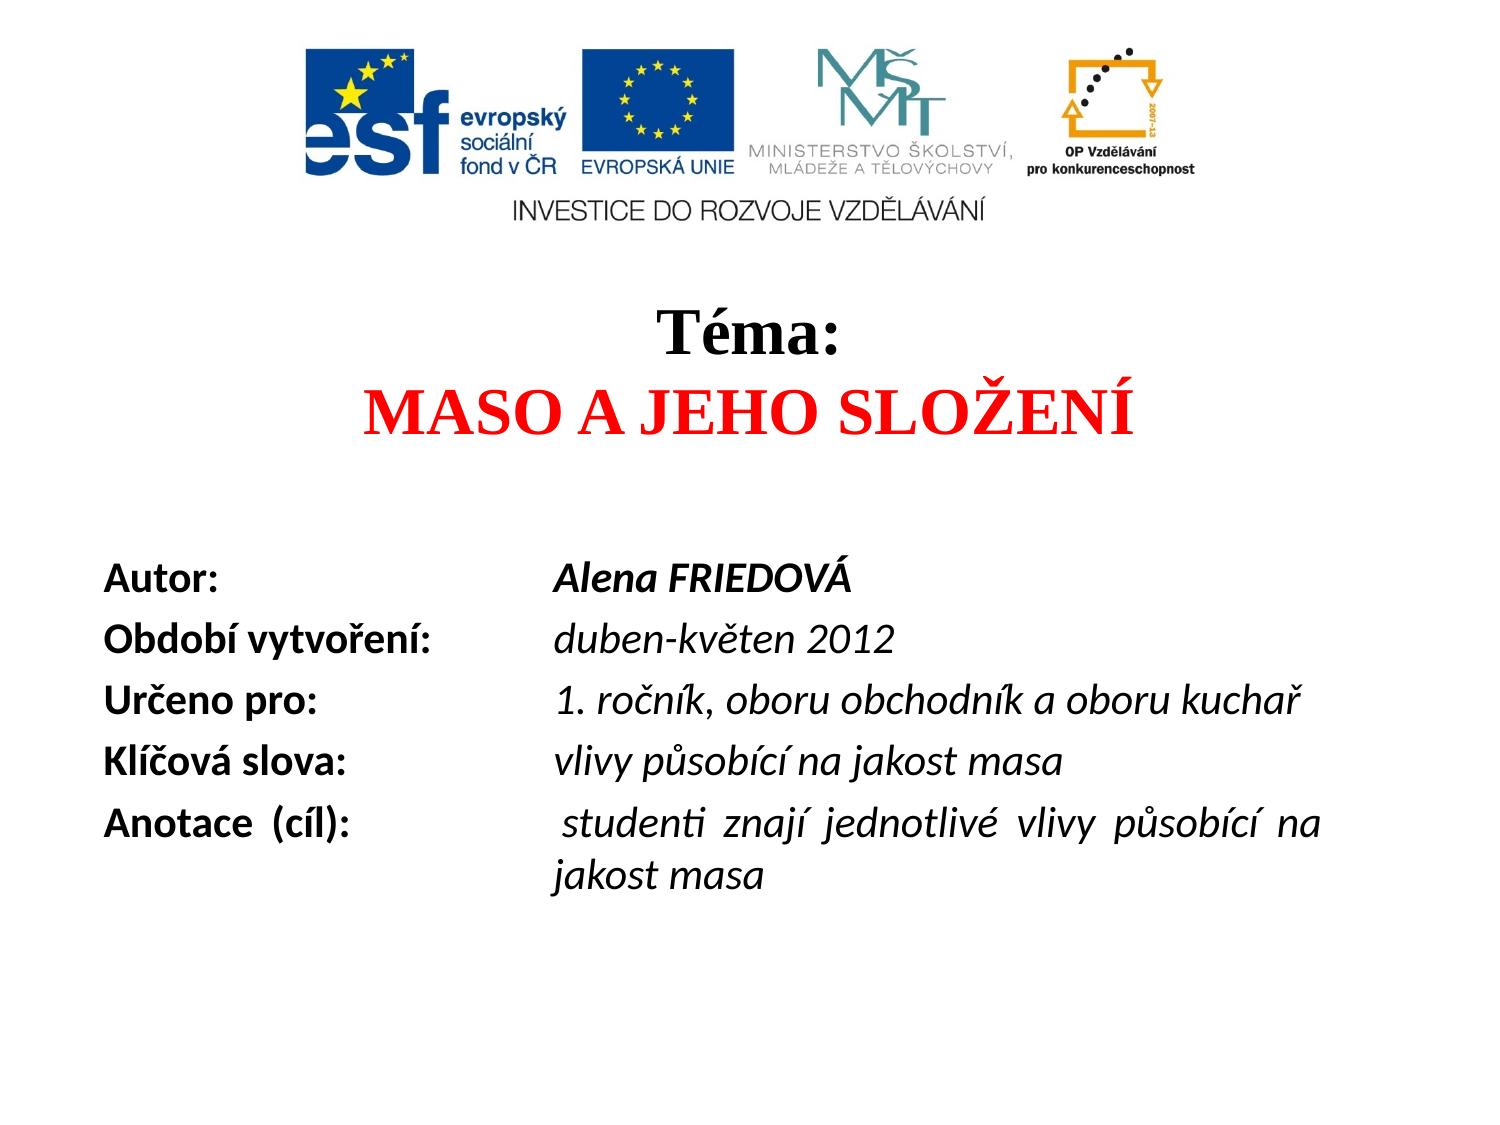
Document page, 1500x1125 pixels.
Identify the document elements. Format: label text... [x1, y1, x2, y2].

subtitle Autor: Alena FRIEDOVÁ Období vytvoření: duben-květen 2012 Určeno pro: 1. ročník, oboru obchodník a oboru kuchař Klíčová slova: vlivy působící na jakost masa Anotace (cíl): studenti znají jednotlivé vlivy působící na jakost masa [88, 479, 1377, 1024]
title Téma: MASO A JEHO SLOŽENÍ [111, 278, 1388, 457]
picture [277, 30, 1223, 238]
